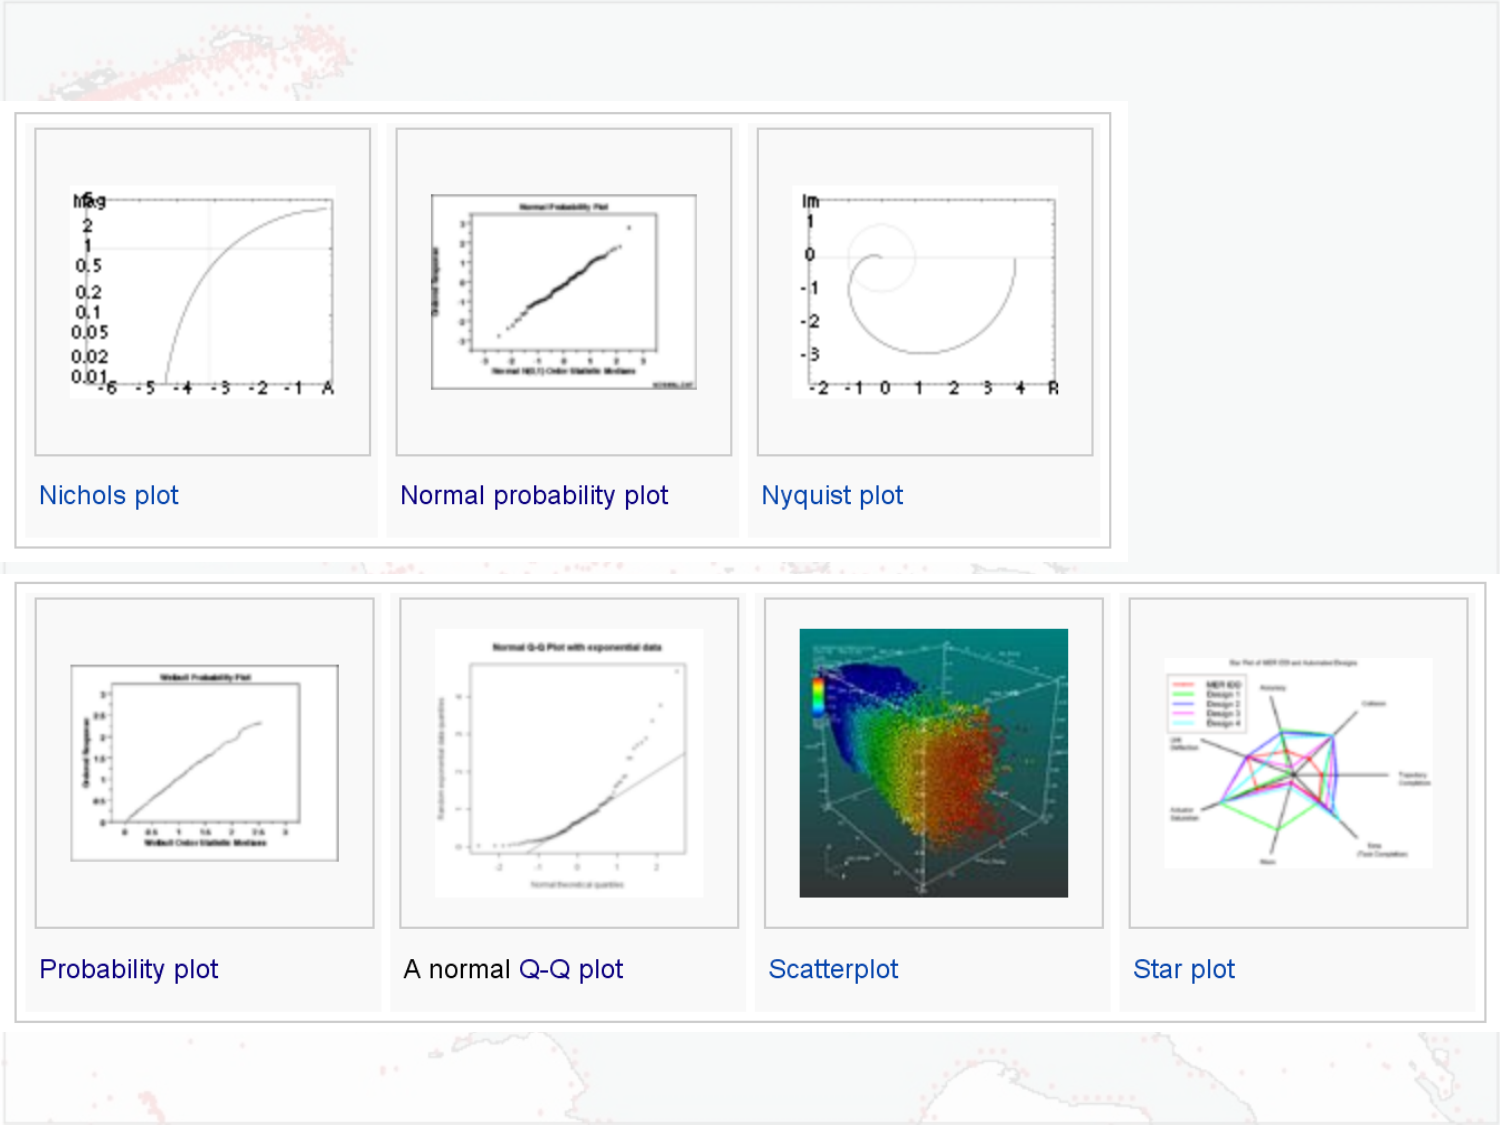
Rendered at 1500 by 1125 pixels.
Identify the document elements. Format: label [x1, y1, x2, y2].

picture [0, 574, 1500, 1033]
picture [0, 101, 1129, 562]
